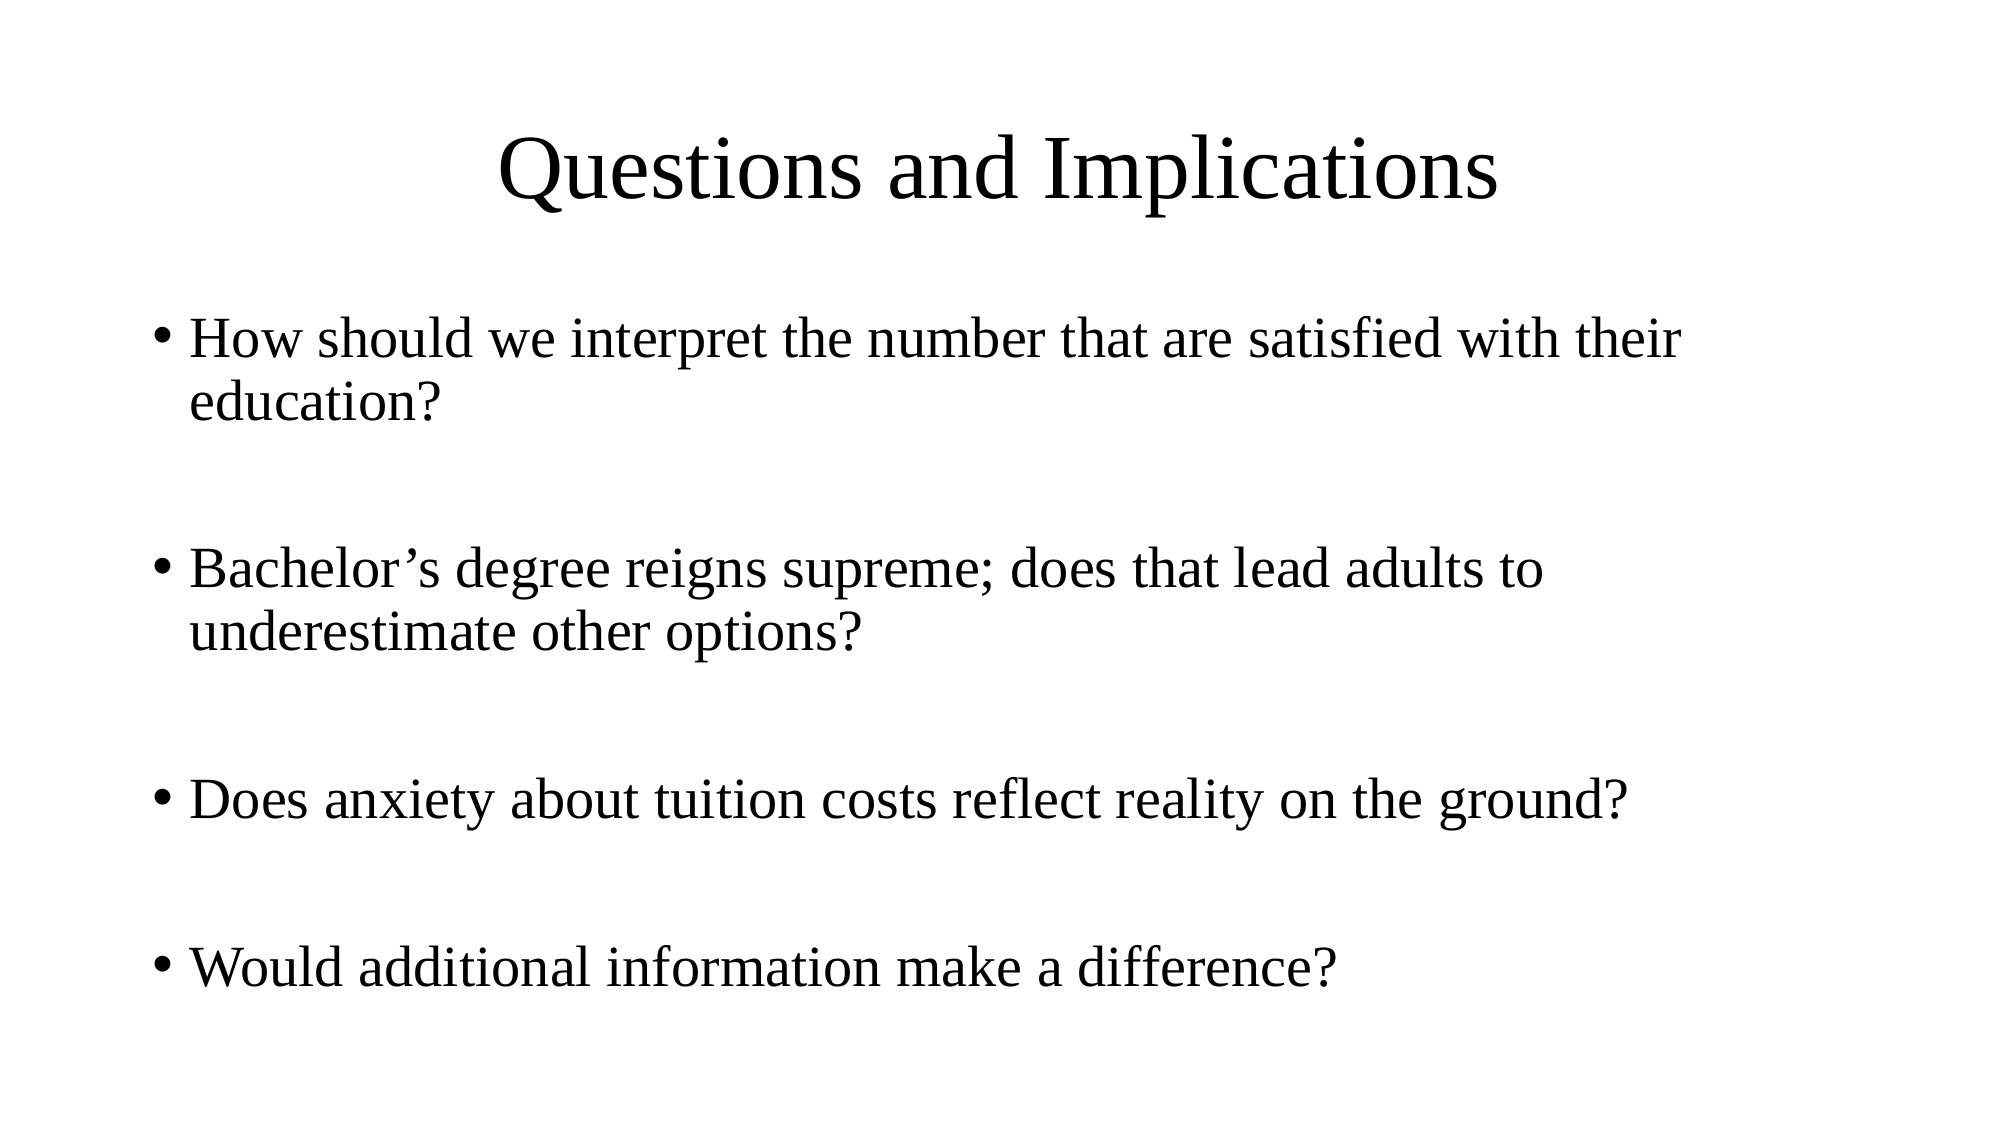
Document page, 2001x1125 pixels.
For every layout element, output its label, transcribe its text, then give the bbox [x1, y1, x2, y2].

title Questions and Implications [137, 59, 1863, 278]
list How should we interpret the number that are satisfied with their education? Bachelor’s degree reigns supreme; does that lead adults to underestimate other options? Does anxiety about tuition costs reflect reality on the ground? Would additional information make a difference? [137, 299, 1863, 1014]
